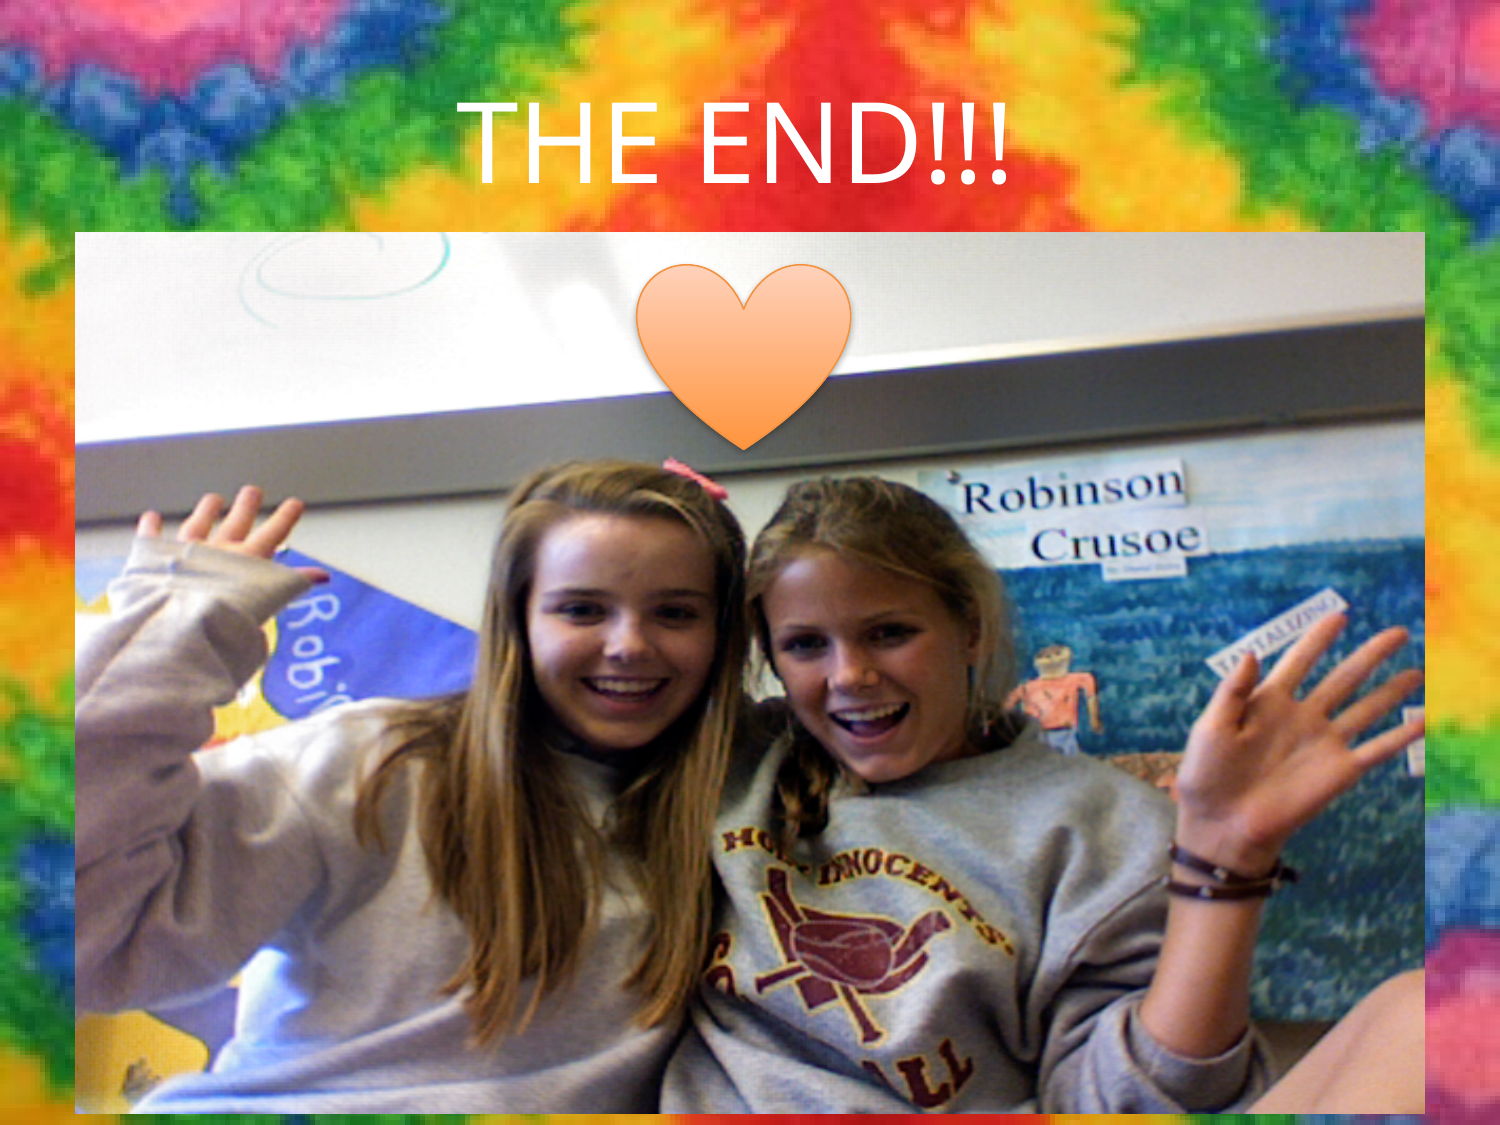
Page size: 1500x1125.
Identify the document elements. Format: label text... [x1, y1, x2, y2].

title THE END!!! [75, 45, 1425, 231]
picture [0, 0, 1500, 1125]
